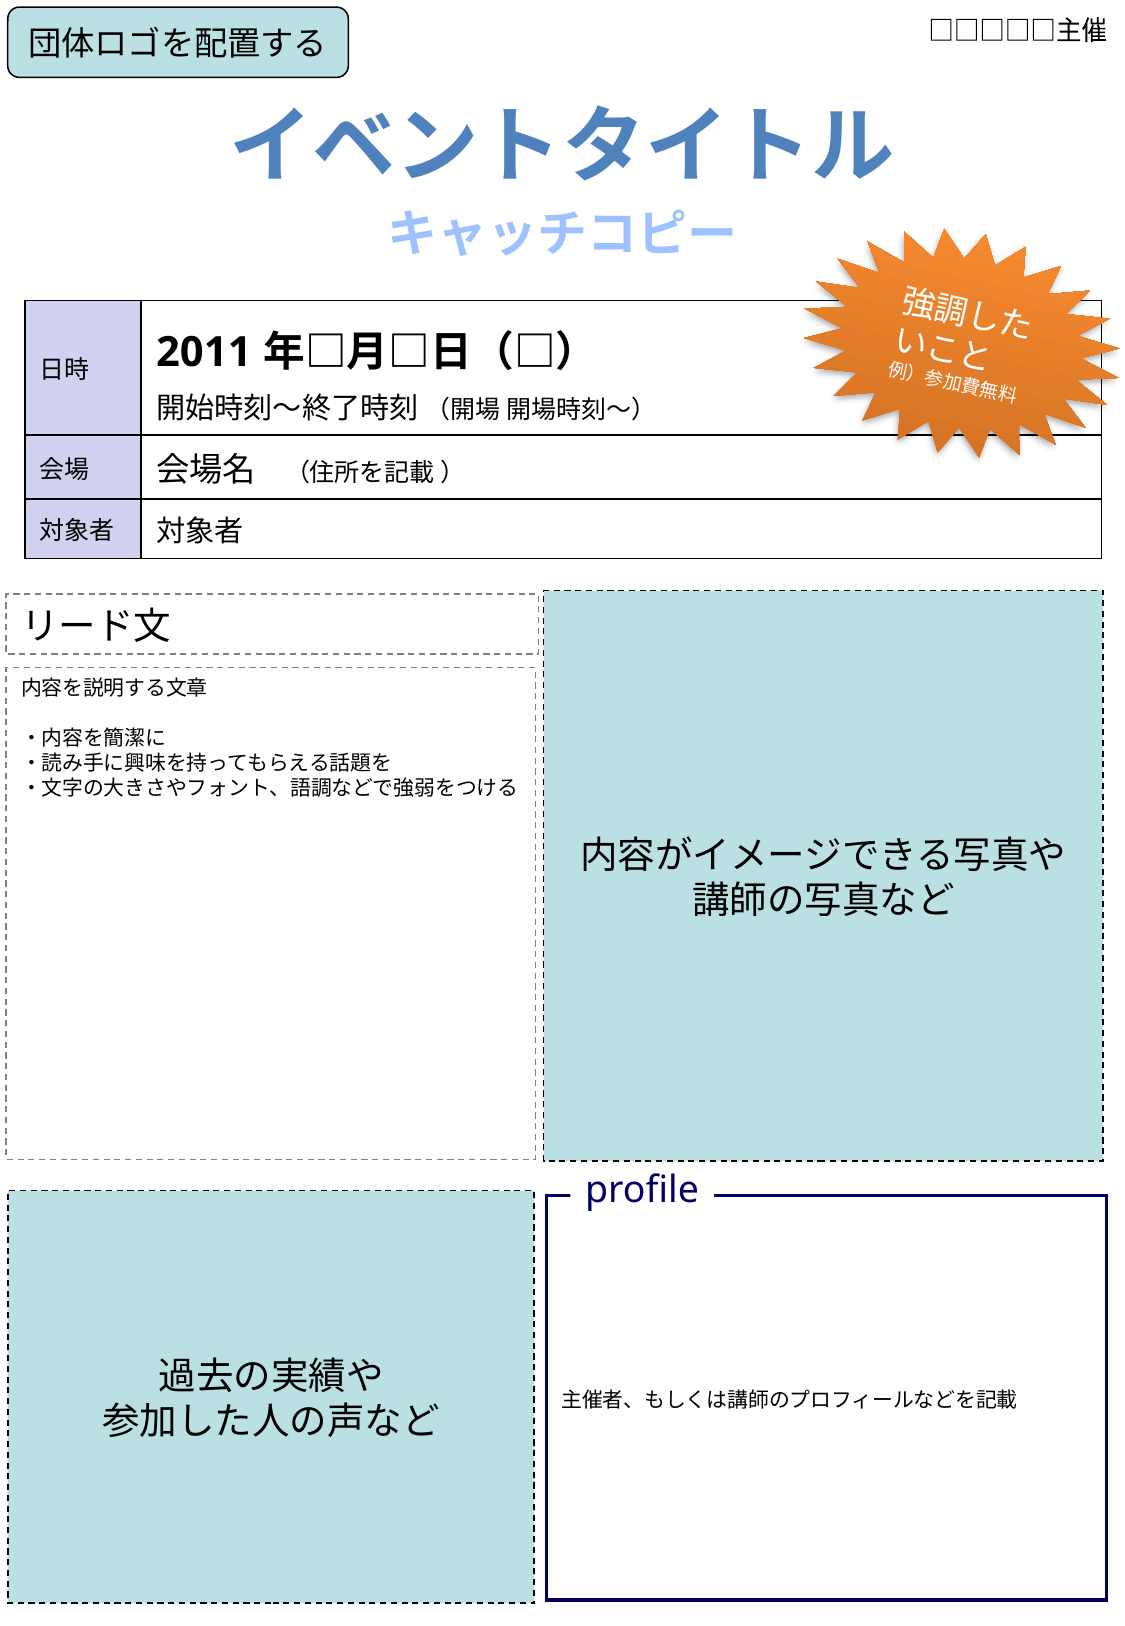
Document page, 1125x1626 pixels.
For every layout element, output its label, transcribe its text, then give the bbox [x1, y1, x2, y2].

table_cell 会場 [26, 436, 140, 498]
text_box キャッチコピー [0, 199, 1125, 285]
table_cell 会場名 （住所を記載 ） [142, 436, 1101, 498]
table_cell 対象者 [26, 500, 140, 558]
text_box イベントタイトル [0, 90, 1125, 199]
table_header 日時 [26, 301, 140, 434]
table_cell 対象者 [142, 500, 1101, 558]
text_box リード文 [6, 594, 539, 654]
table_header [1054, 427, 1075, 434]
text_box 内容を説明する文章 ・内容を簡潔に ・読み手に興味を持ってもらえる話題を ・文字の大きさやフォント、語調などで強弱をつける [6, 667, 536, 1160]
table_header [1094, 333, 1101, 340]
text_box profile [570, 1161, 715, 1218]
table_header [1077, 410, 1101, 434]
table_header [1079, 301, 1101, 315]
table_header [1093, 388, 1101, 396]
table_header 2011年□月□日（□） 開始時刻～終了時刻 （開場 開場時刻～） [142, 301, 893, 434]
text_box 内容がイメージできる写真や 講師の写真など [543, 590, 1104, 1161]
text_box 過去の実績や 参加した人の声など [7, 1190, 535, 1604]
text_box 強調したいこと 例）参加費無料 [803, 228, 1120, 458]
text_box 団体ロゴを配置する [7, 7, 349, 78]
text_box 主催者、もしくは講師のプロフィールなどを記載 [546, 1195, 1107, 1600]
